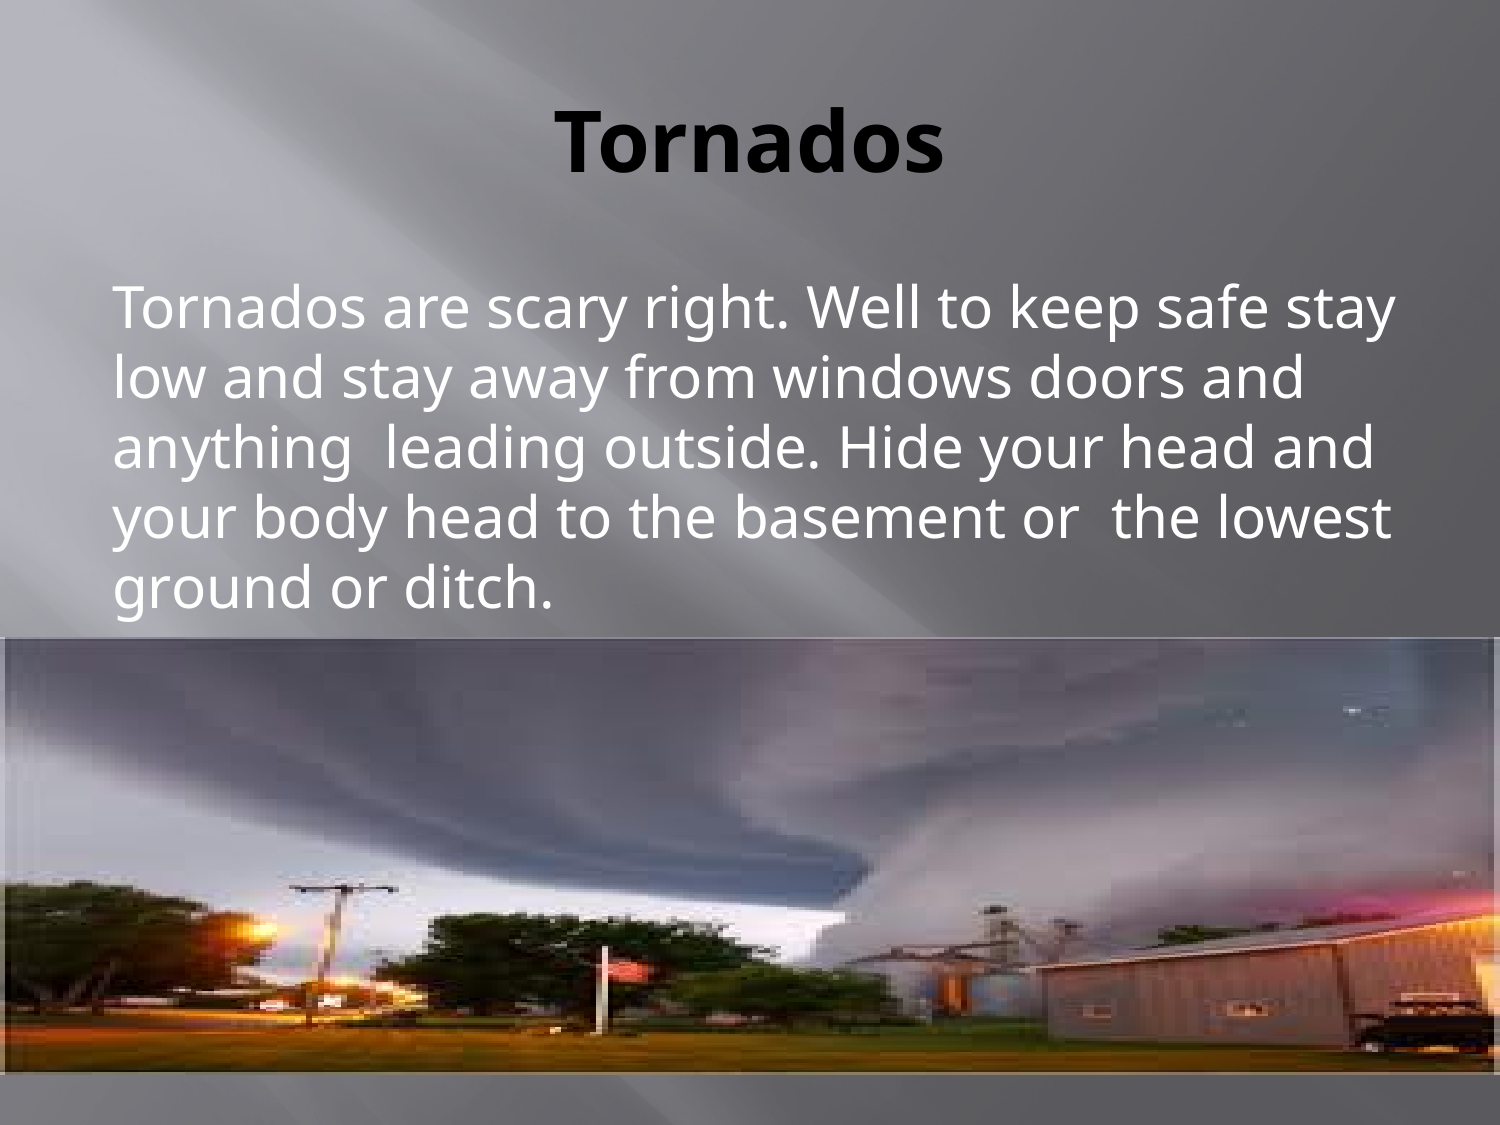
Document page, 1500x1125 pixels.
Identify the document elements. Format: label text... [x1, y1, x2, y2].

picture [0, 637, 1500, 1076]
title Tornados [75, 45, 1425, 233]
list Tornados are scary right. Well to keep safe stay low and stay away from windows doors and anything leading outside. Hide your head and your body head to the basement or the lowest ground or ditch. [75, 262, 1425, 637]
